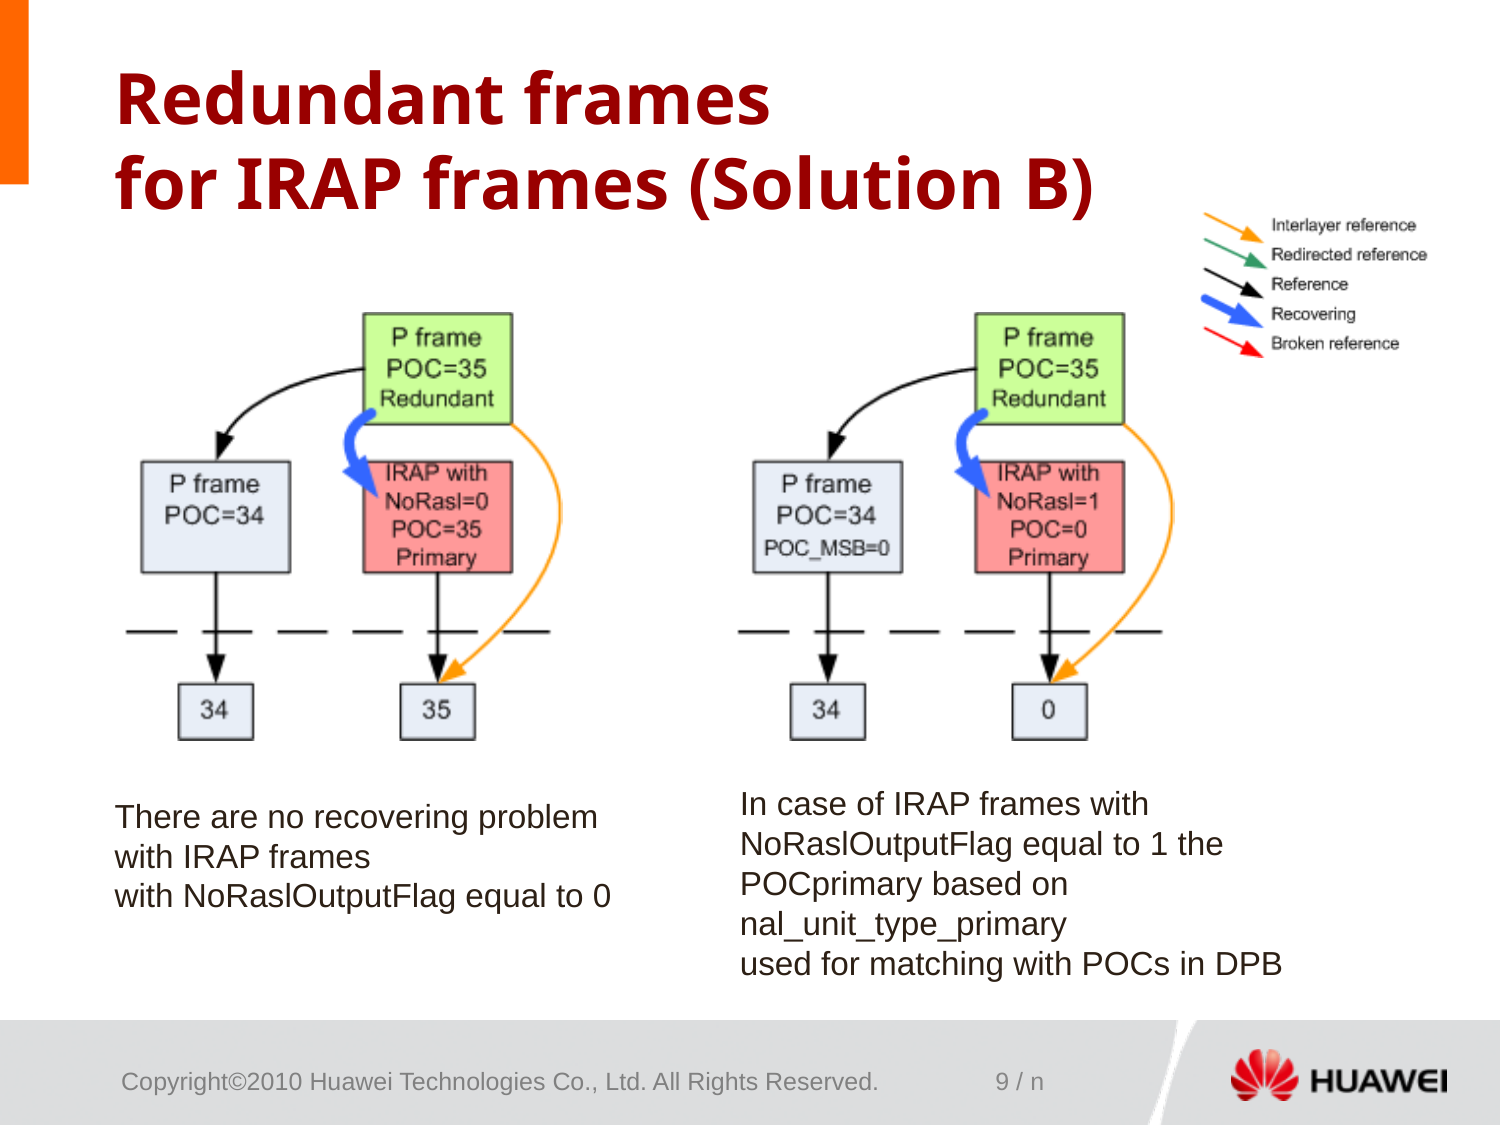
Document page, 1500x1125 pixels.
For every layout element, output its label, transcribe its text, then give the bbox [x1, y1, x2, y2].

text_box In case of IRAP frames with NoRaslOutputFlag equal to 1 the POCprimary based on nal_unit_type_primary used for matching with POCs in DPB [724, 774, 1313, 988]
picture [737, 312, 1176, 741]
picture [124, 312, 563, 741]
picture [1199, 212, 1429, 359]
title Redundant frames for IRAP frames (Solution B) [99, 45, 1447, 233]
text_box There are no recovering problem with IRAP frames with NoRaslOutputFlag equal to 0 [99, 787, 688, 1000]
picture [0, 1020, 1500, 1125]
